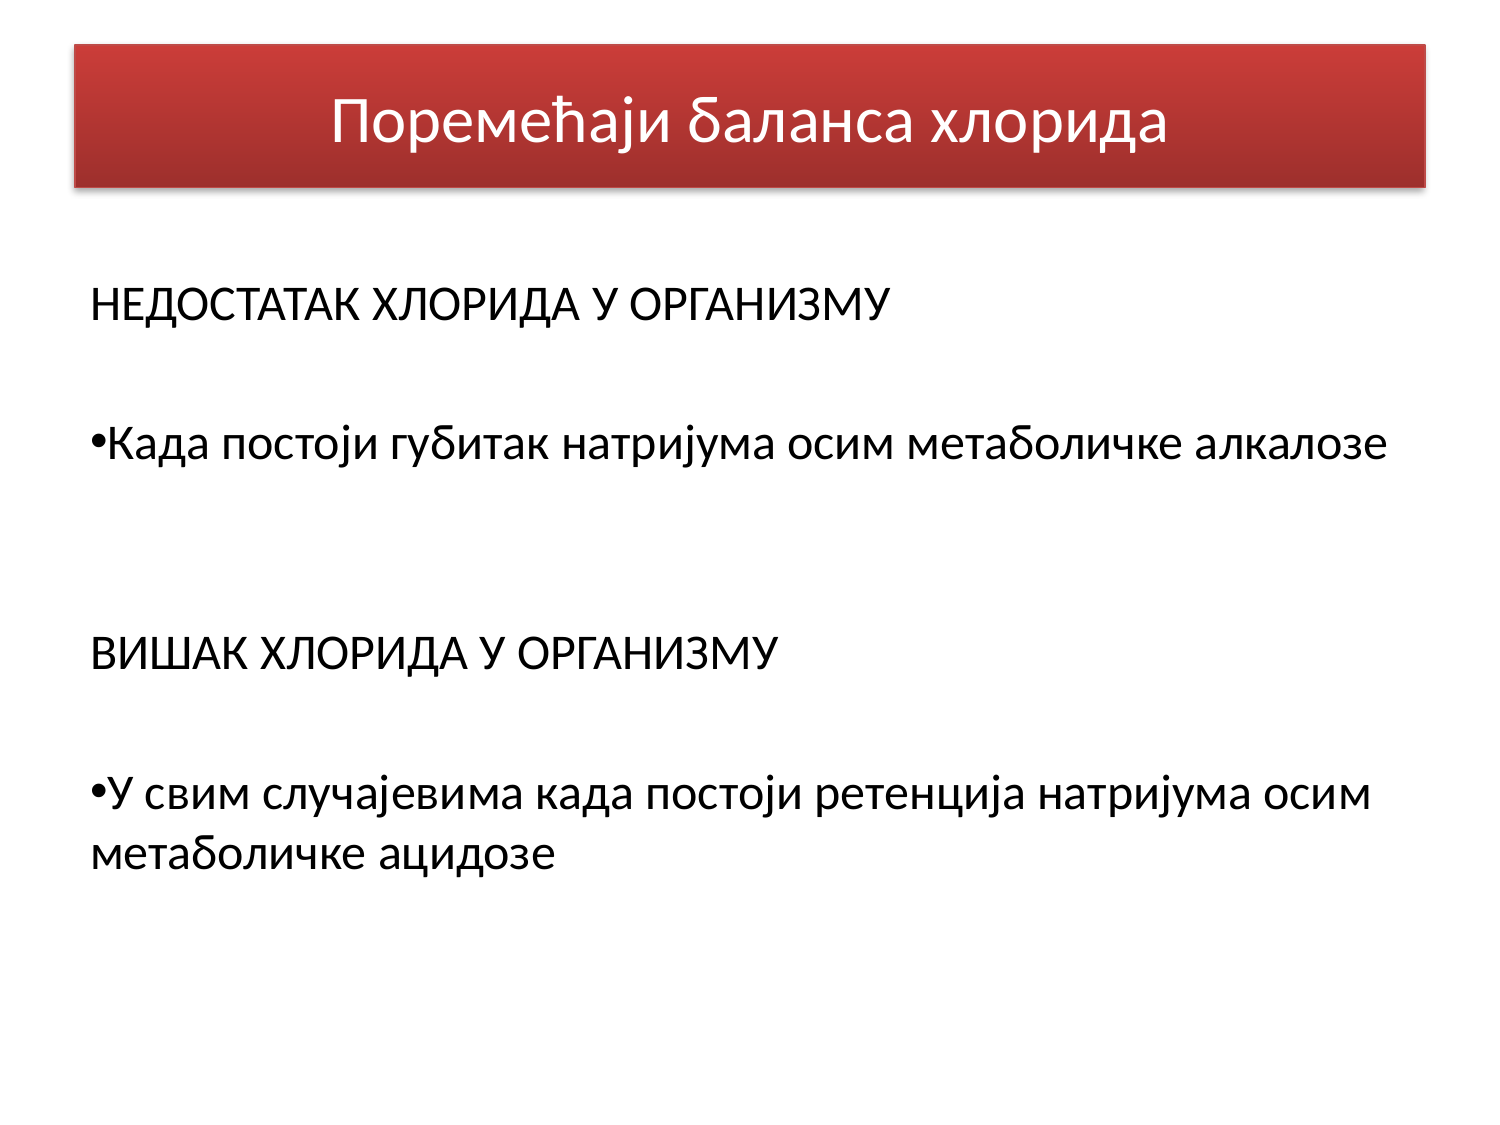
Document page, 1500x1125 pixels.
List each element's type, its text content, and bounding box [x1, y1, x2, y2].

title Поремећаји баланса хлорида [74, 44, 1426, 188]
list НЕДОСТАТАК ХЛОРИДА У ОРГАНИЗМУ Када постоји губитак натријума осим метаболичке алкалозе ВИШАК ХЛОРИДА У ОРГАНИЗМУ У свим случајевима када постоји ретенција натријума осим метаболичке ацидозе [75, 262, 1425, 1005]
